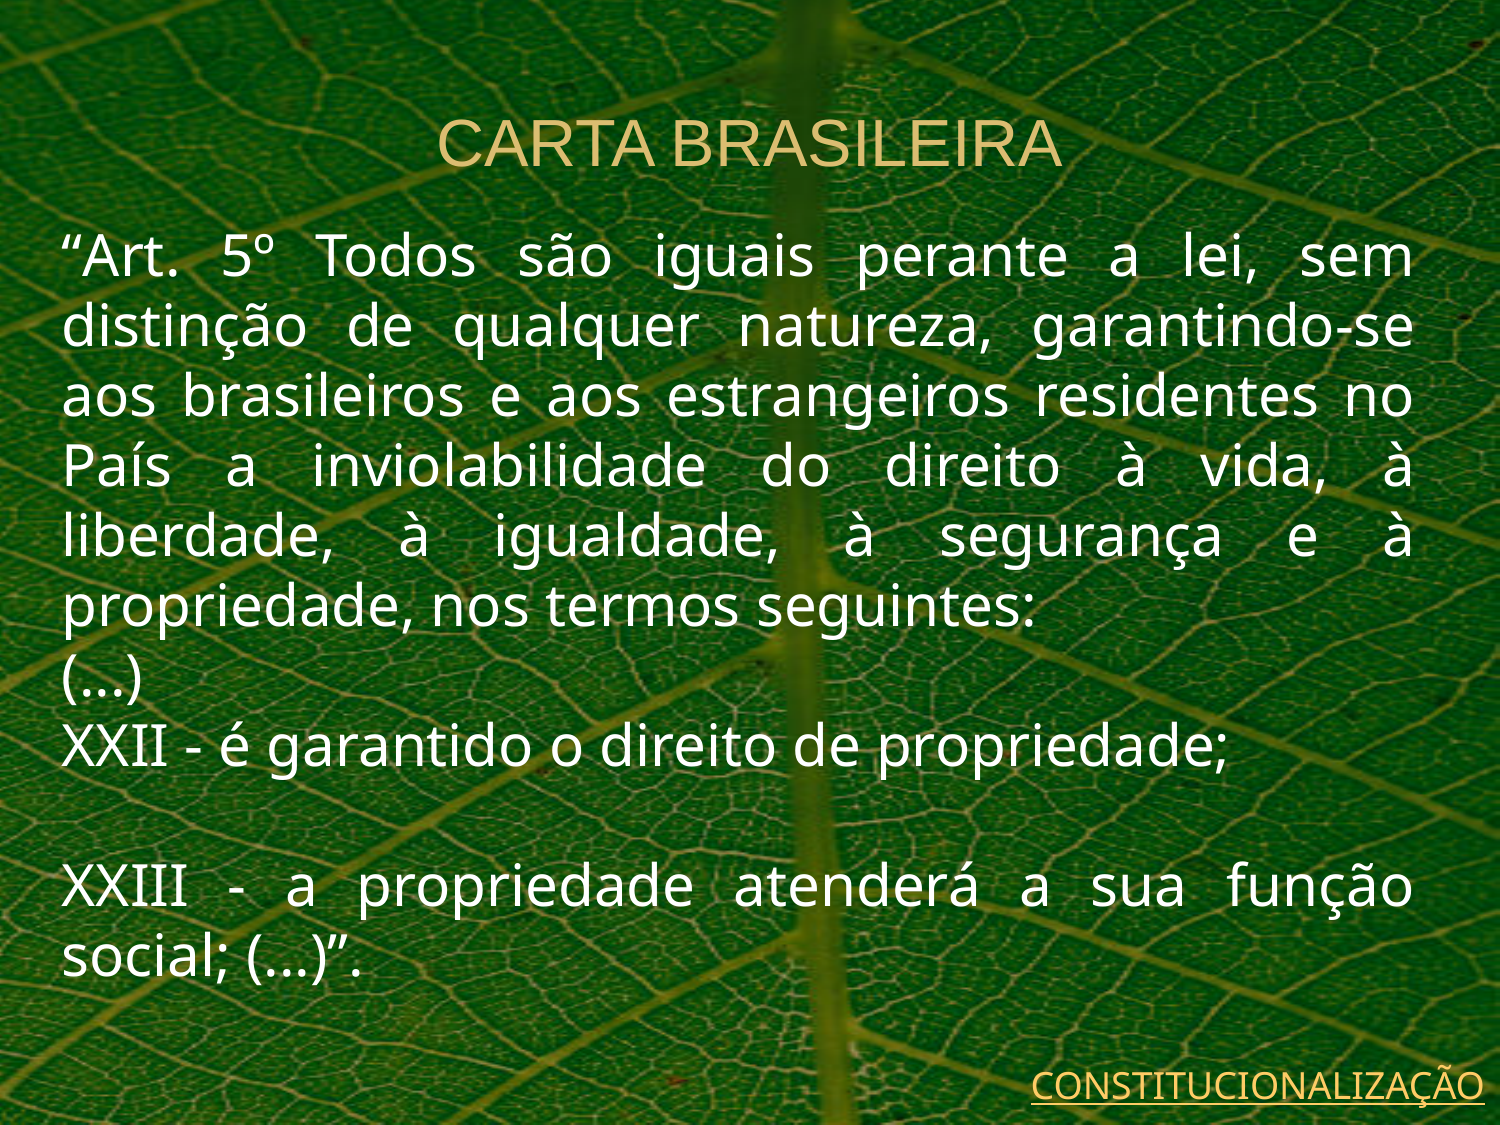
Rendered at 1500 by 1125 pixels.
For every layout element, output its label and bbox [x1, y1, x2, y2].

list [0, 0, 1500, 1125]
